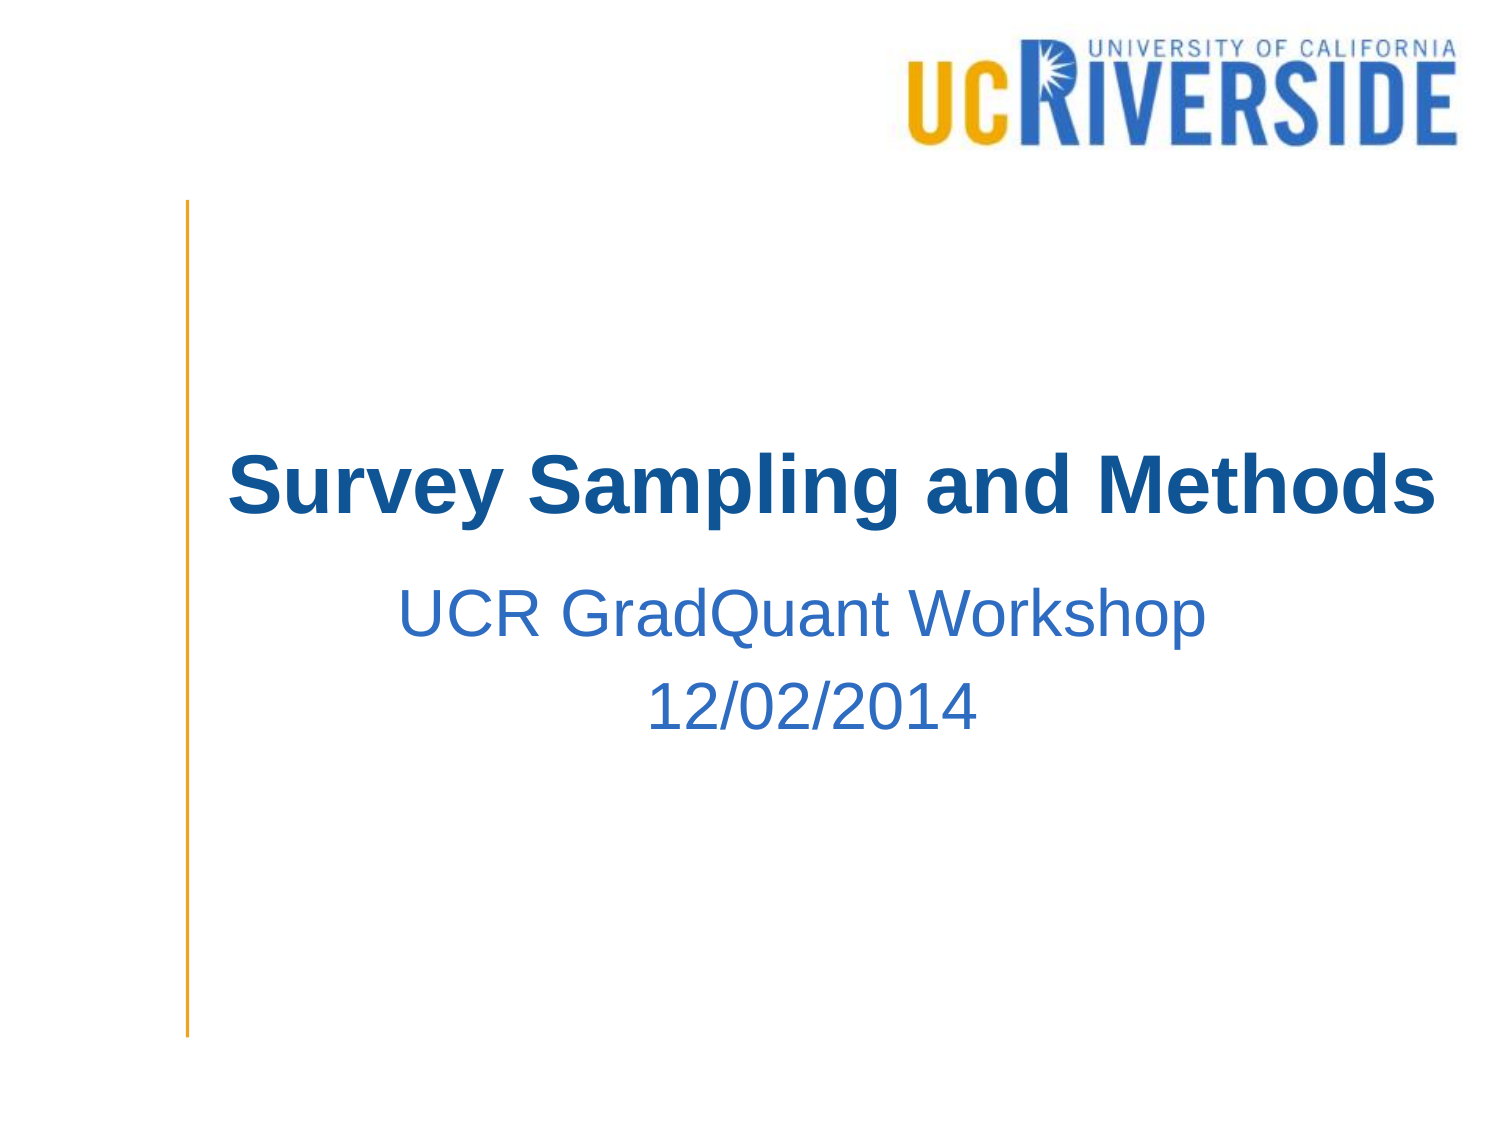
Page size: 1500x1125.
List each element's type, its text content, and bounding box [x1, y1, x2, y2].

title Survey Sampling and Methods [212, 200, 1461, 538]
picture [887, 0, 1500, 177]
subtitle UCR GradQuant Workshop 12/02/2014 [212, 562, 1413, 900]
